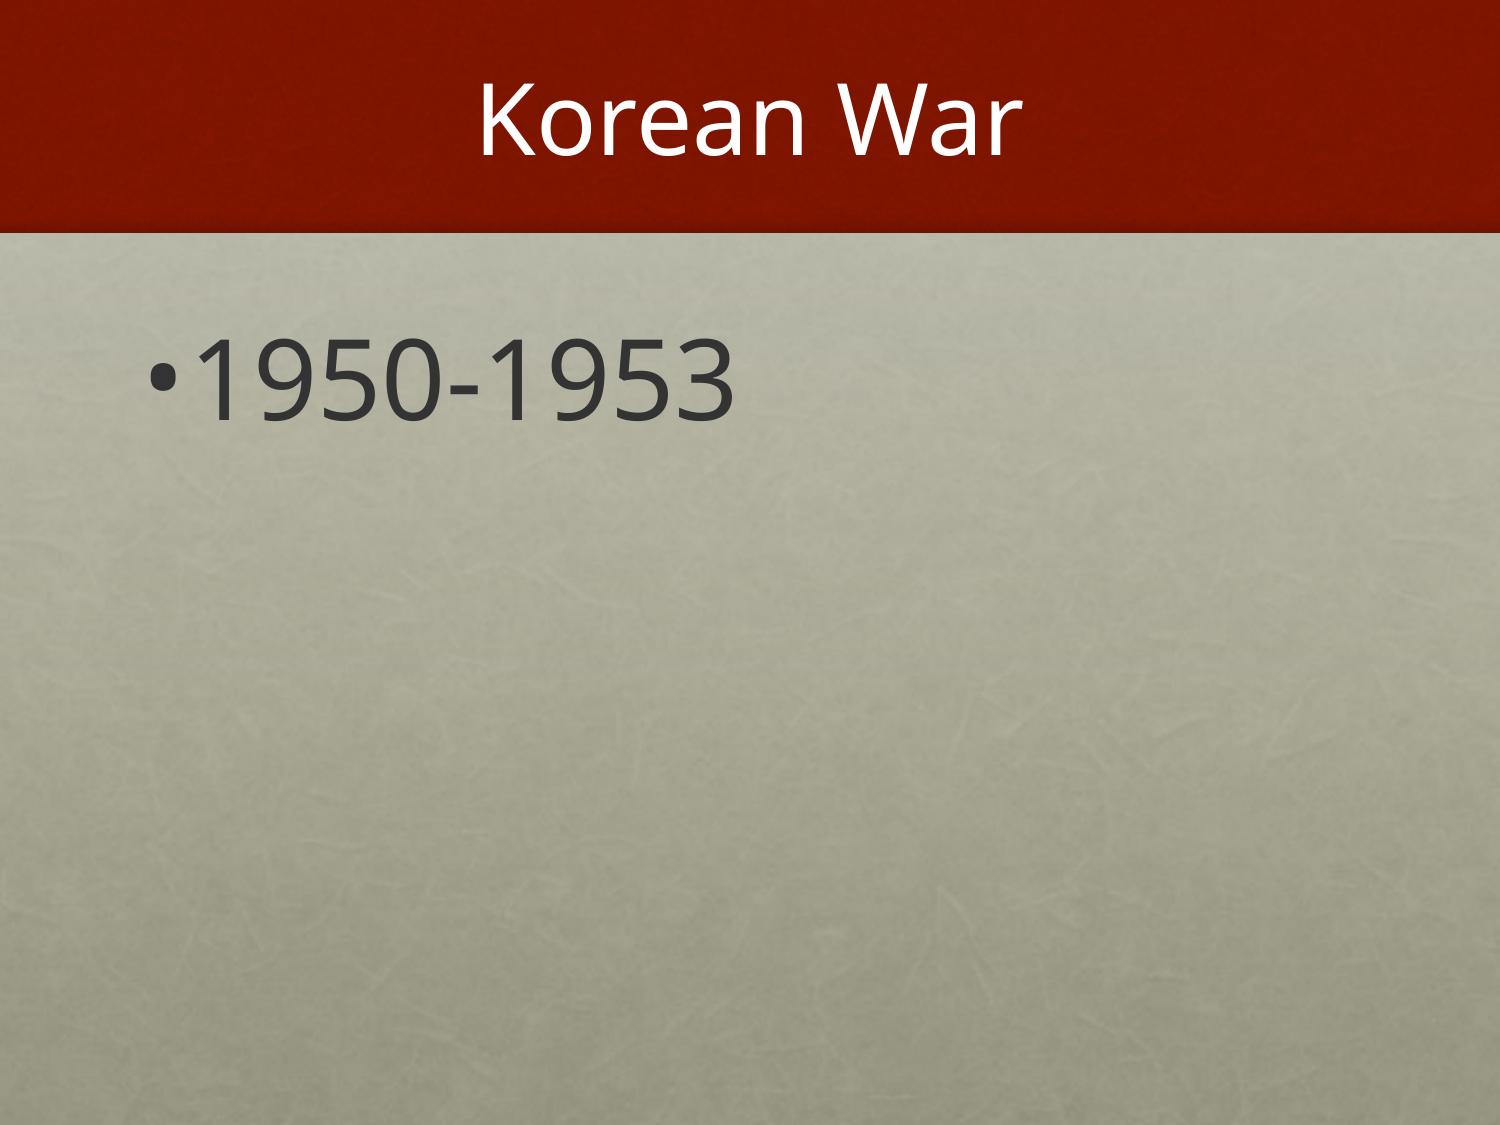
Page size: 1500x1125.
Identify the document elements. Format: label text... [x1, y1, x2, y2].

picture [0, 214, 1500, 1125]
title Korean War [127, 10, 1372, 221]
list 1950-1953 [127, 299, 1372, 1005]
